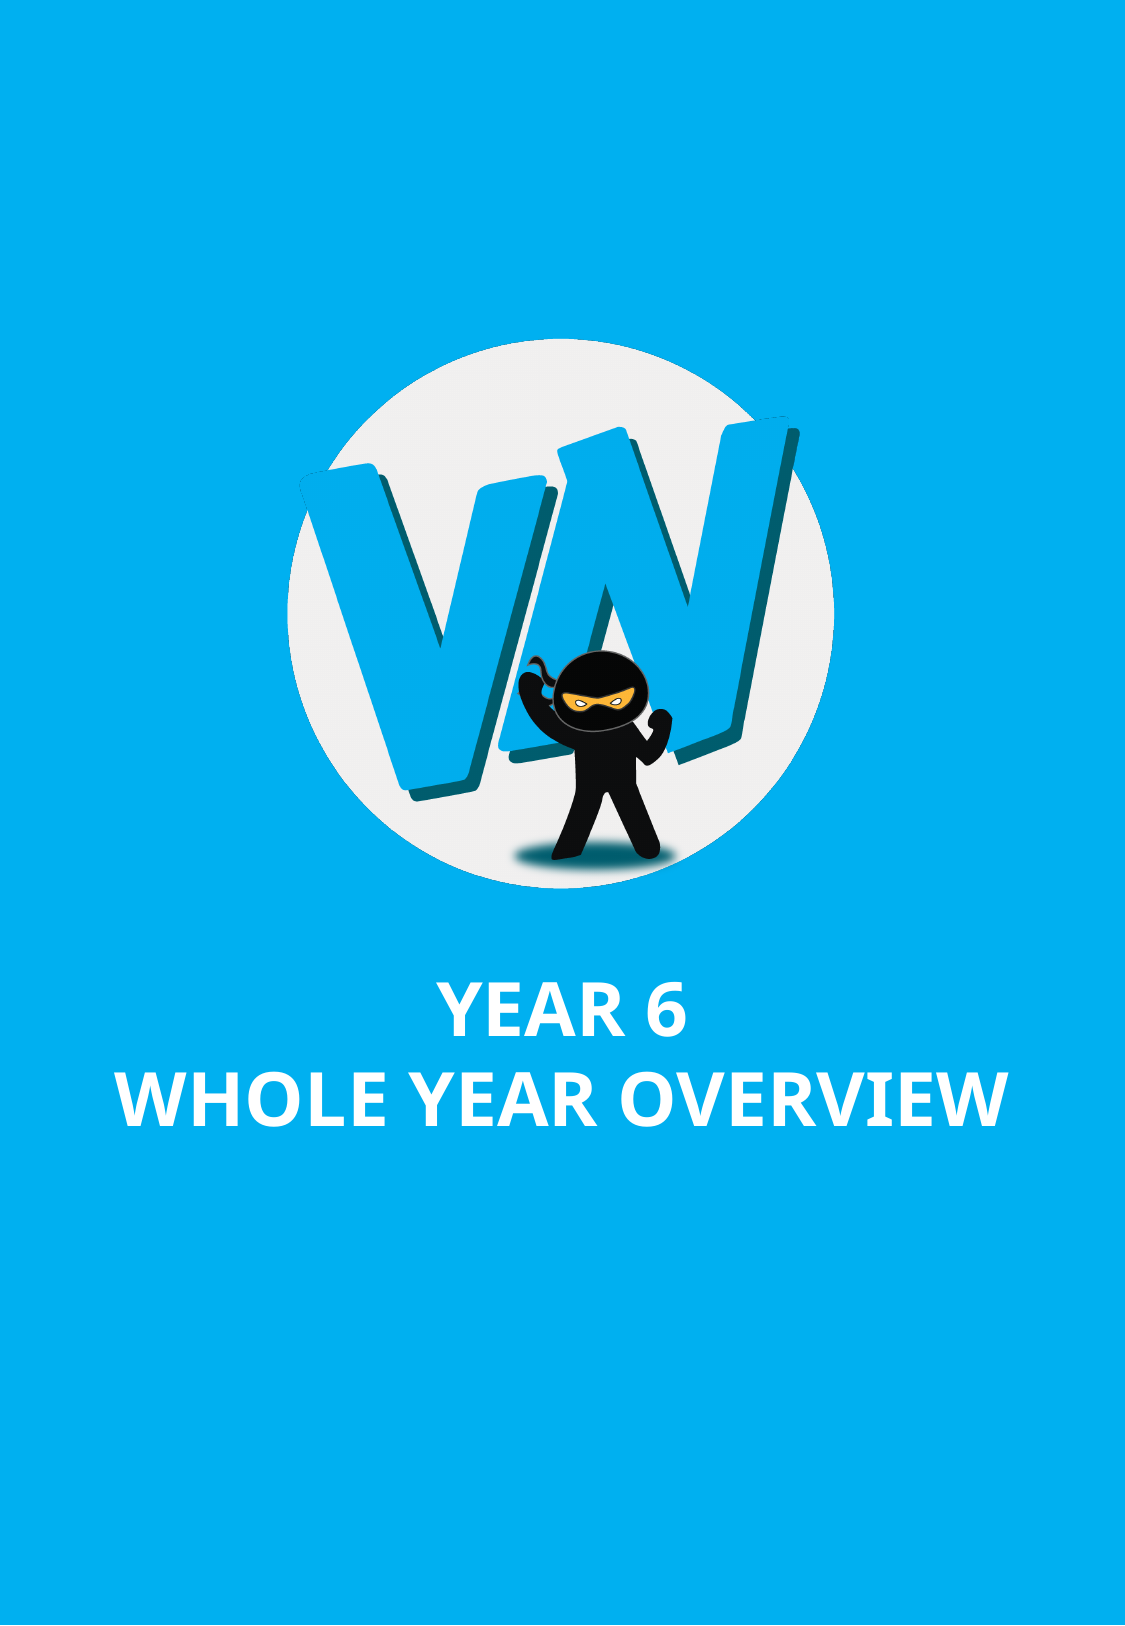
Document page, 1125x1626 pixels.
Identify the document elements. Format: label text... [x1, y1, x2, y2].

picture [489, 983, 519, 1014]
picture [288, 339, 834, 888]
picture [583, 983, 619, 1014]
text_box YEAR 6 WHOLE YEAR OVERVIEW [45, 954, 1080, 1149]
picture [533, 983, 567, 1014]
picture [648, 982, 684, 1014]
picture [438, 983, 481, 1014]
